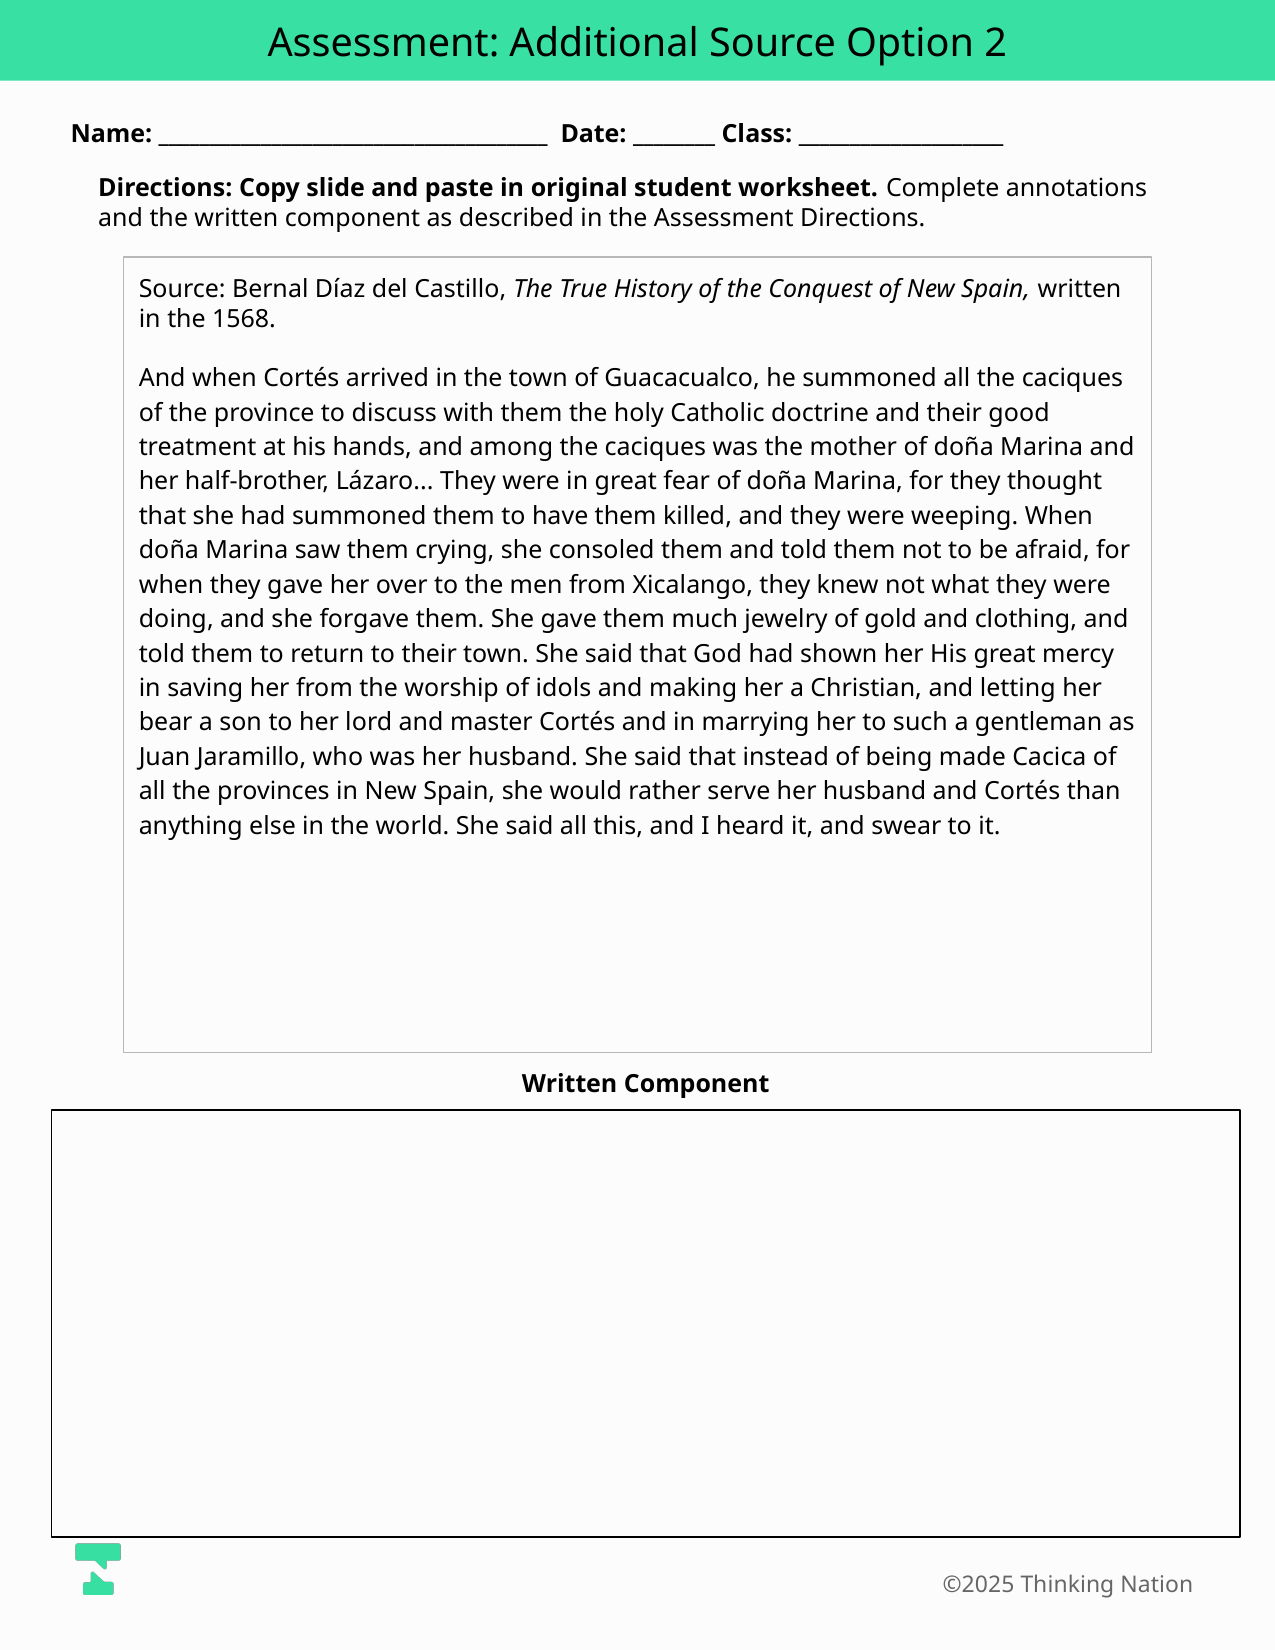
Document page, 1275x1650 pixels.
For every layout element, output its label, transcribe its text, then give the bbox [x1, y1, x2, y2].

text_box Source: Bernal Díaz del Castillo, The True History of the Conquest of New Spain, written in the 1568. And when Cortés arrived in the town of Guacacualco, he summoned all the caciques of the province to discuss with them the holy Catholic doctrine and their good treatment at his hands, and among the caciques was the mother of doña Marina and her half-brother, Lázaro... They were in great fear of doña Marina, for they thought that she had summoned them to have them killed, and they were weeping. When doña Marina saw them crying, she consoled them and told them not to be afraid, for when they gave her over to the men from Xicalango, they knew not what they were doing, and she forgave them. She gave them much jewelry of gold and clothing, and told them to return to their town. She said that God had shown her His great mercy in saving her from the worship of idols and making her a Christian, and letting her bear a son to her lord and master Cortés and in marrying her to such a gentleman as Juan Jaramillo, who was her husband. She said that instead of being made Cacica of all the provinces in New Spain, she would rather serve her husband and Cortés than anything else in the world. She said all this, and I heard it, and swear to it. [123, 257, 1152, 1052]
text_box Directions: Copy slide and paste in original student worksheet. Complete annotations and the written component as described in the Assessment Directions. [83, 162, 1209, 247]
text_box Written Component [51, 1052, 1240, 1112]
text_box Name: ______________________________________ Date: ________ Class: ____________________ [55, 102, 1223, 162]
text_box [51, 1112, 1240, 1538]
picture [62, 1533, 134, 1605]
text_box Assessment: Additional Source Option 2 [0, 0, 1275, 81]
text_box ©2025 Thinking Nation [907, 1553, 1210, 1605]
